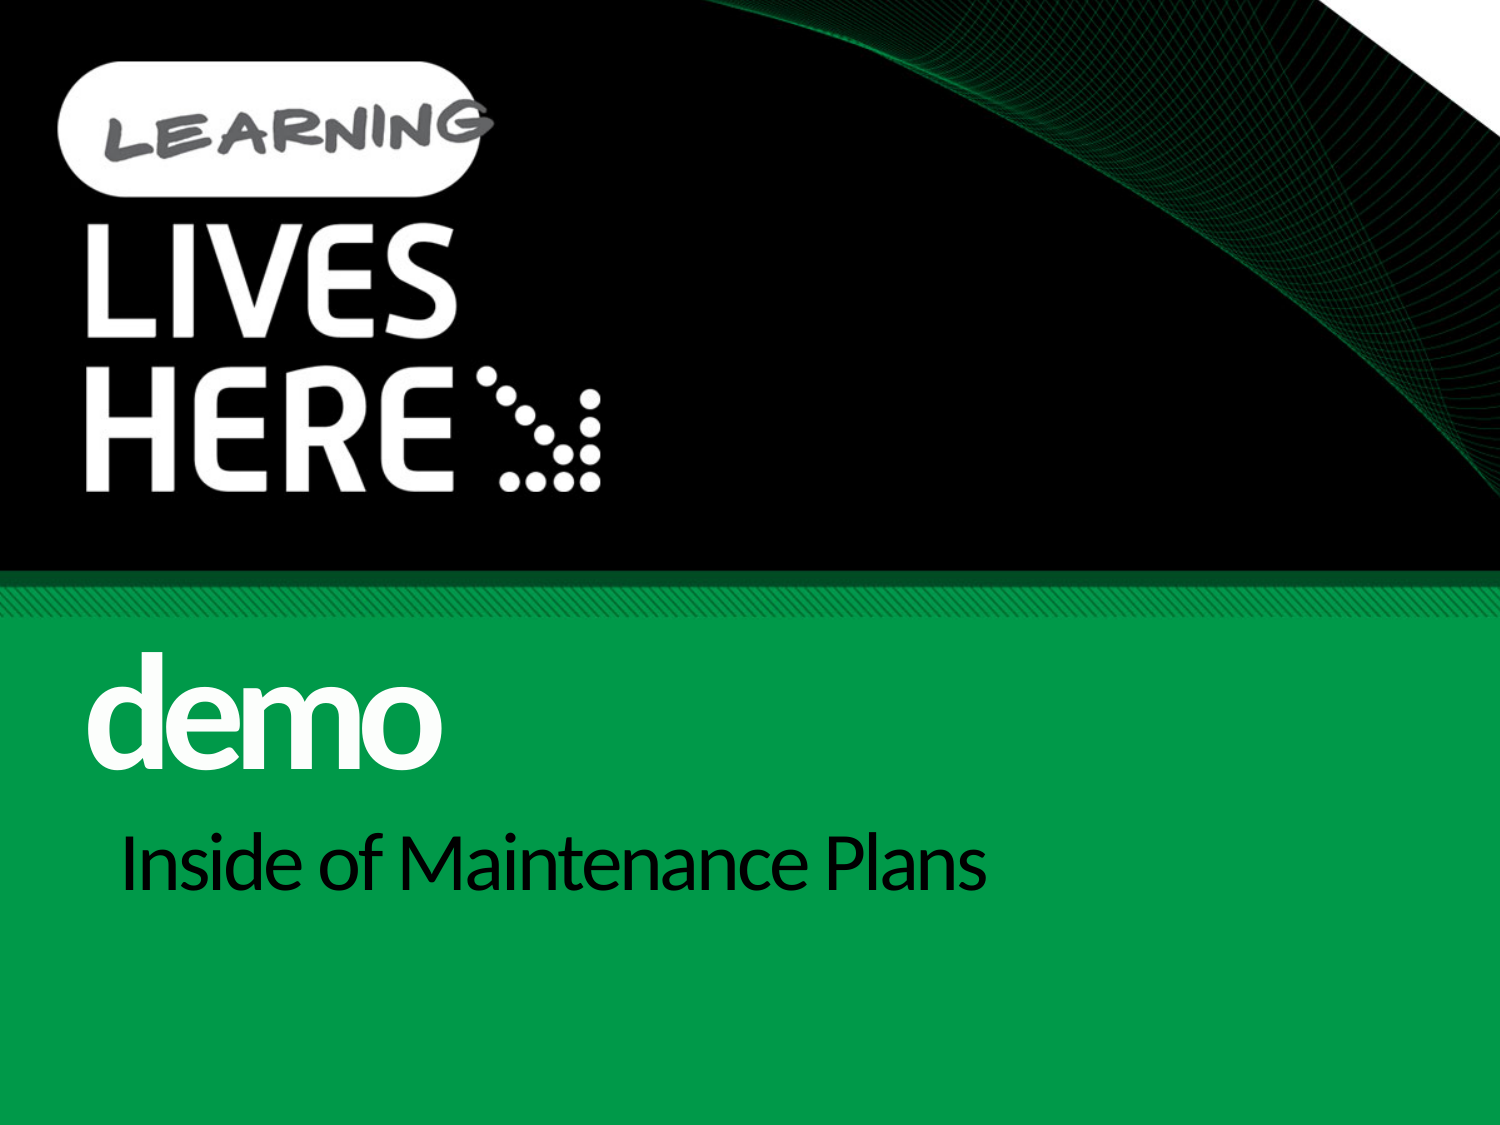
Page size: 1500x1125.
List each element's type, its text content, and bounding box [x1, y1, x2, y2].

picture [0, 0, 1500, 1125]
list demo [83, 625, 1344, 800]
title Inside of Maintenance Plans [119, 818, 1375, 943]
